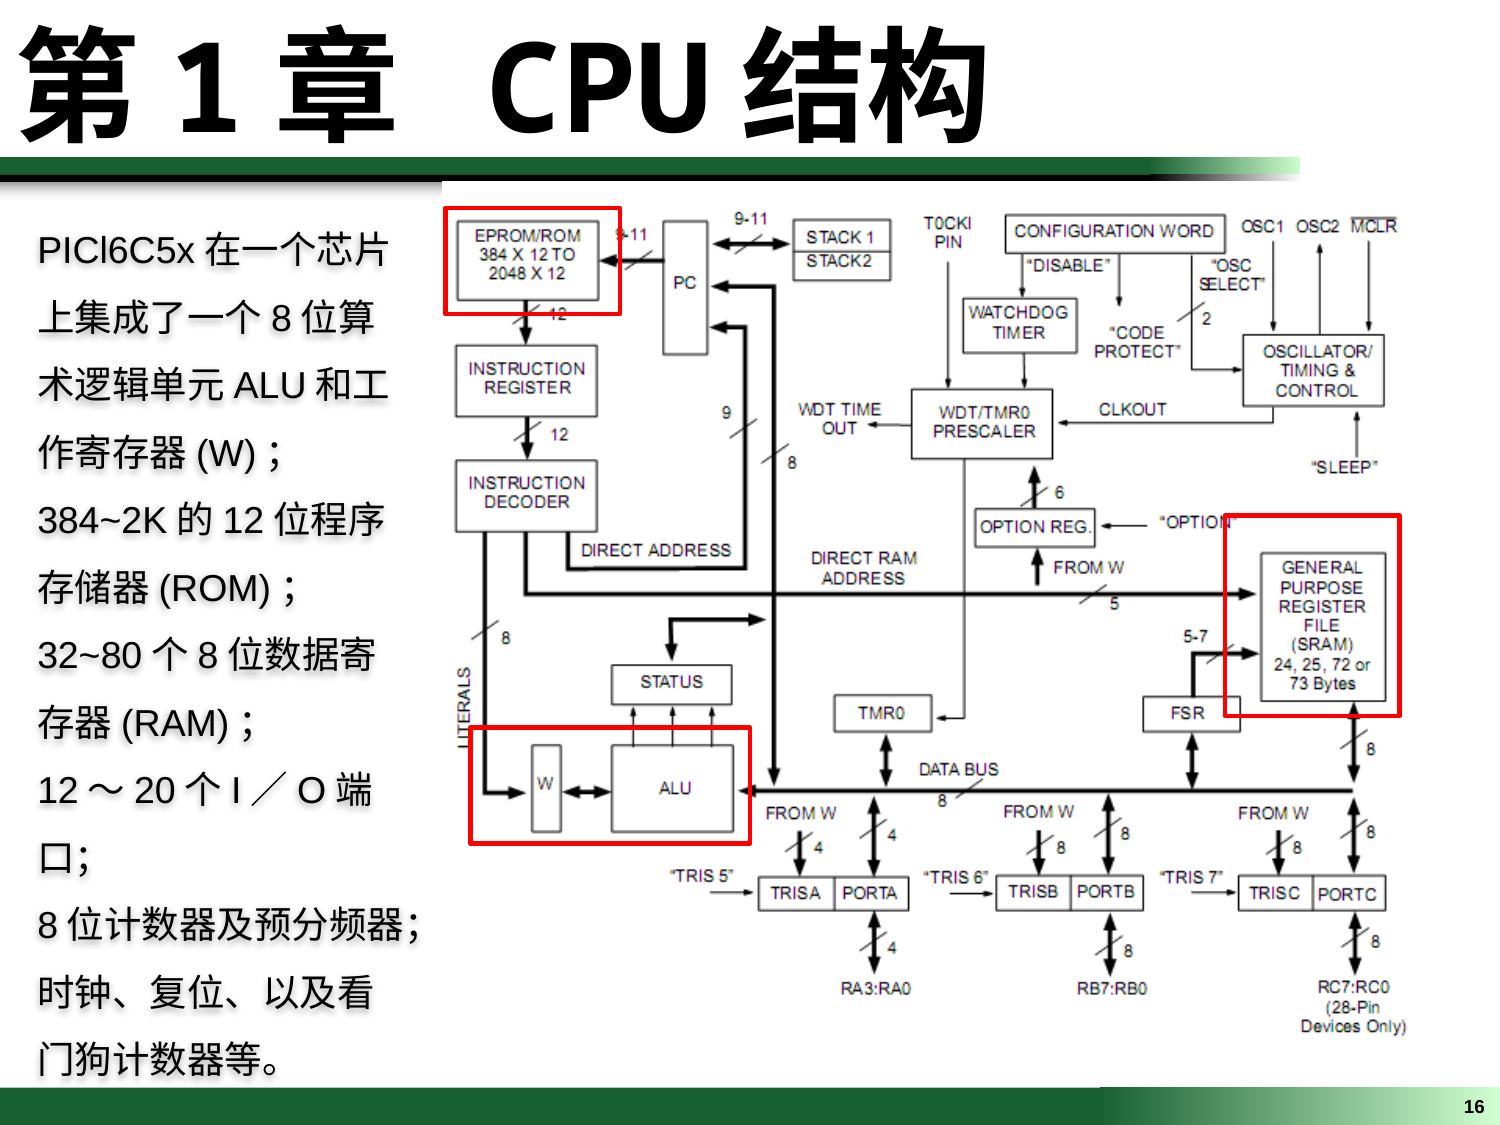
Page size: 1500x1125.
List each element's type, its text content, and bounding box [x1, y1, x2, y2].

text_box PICl6C5x在一个芯片上集成了一个8位算术逻辑单元ALU和工作寄存器(W)； 384~2K的12位程序存储器(ROM)； 32~80个8位数据寄存器(RAM)； 12～20个I／O端口； 8位计数器及预分频器；时钟、复位、以及看门狗计数器等。 [22, 196, 424, 1089]
picture [0, 174, 1418, 1059]
text_box 第1章 CPU结构 [0, 0, 1260, 167]
slide_number 16 [1437, 1087, 1500, 1125]
